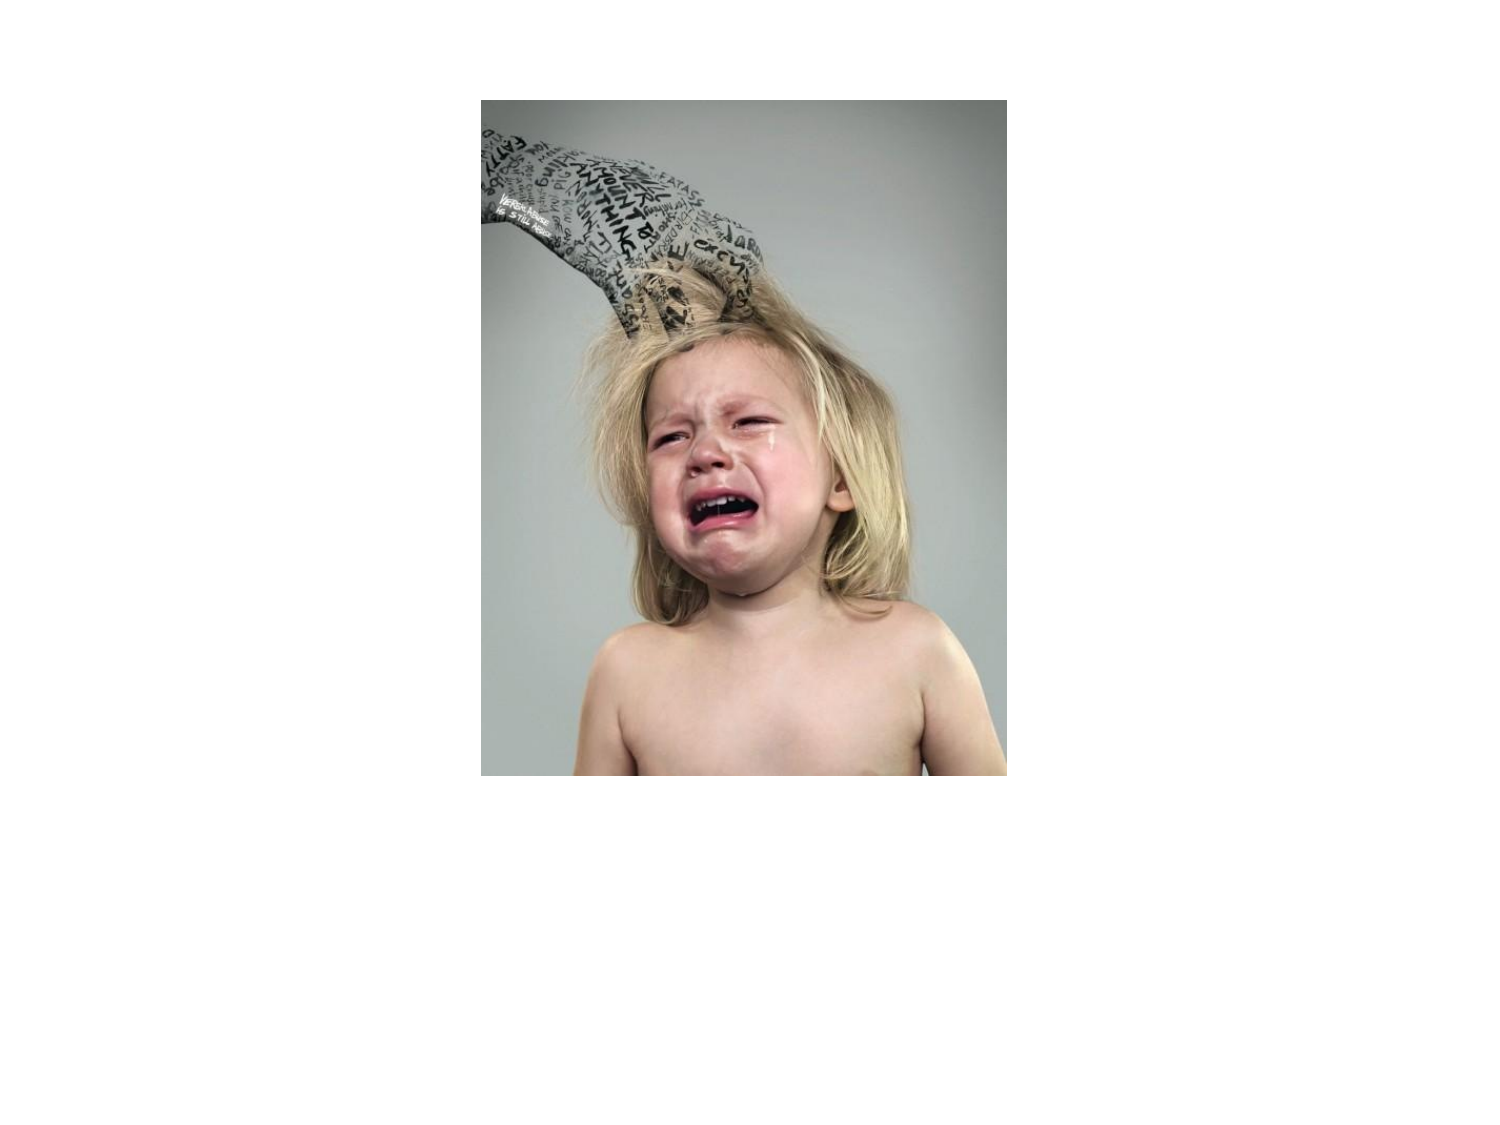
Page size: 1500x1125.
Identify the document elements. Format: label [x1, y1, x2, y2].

picture [293, 100, 1195, 776]
